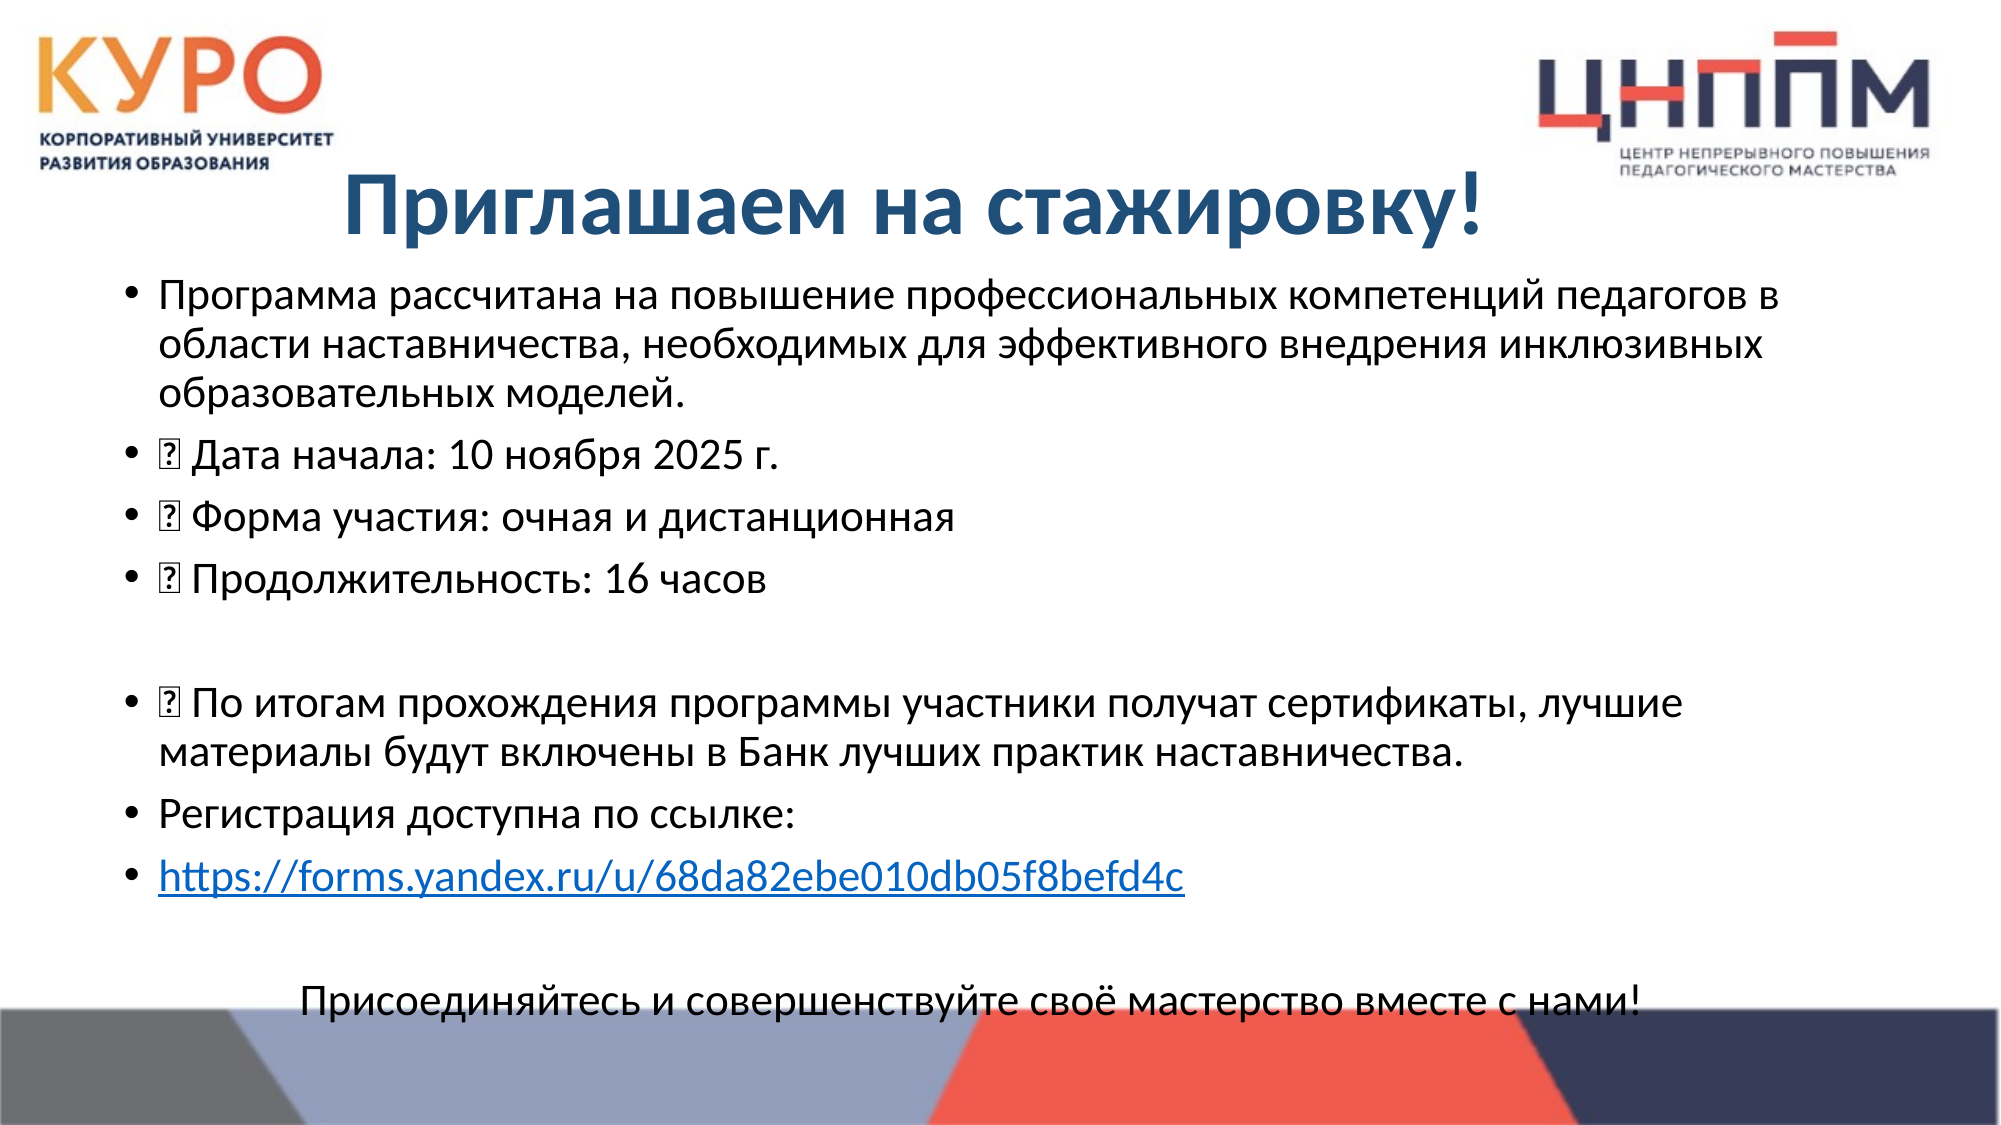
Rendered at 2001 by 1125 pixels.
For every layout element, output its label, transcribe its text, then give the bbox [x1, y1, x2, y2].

title Приглашаем на стажировку! [53, 96, 1779, 314]
list Программа рассчитана на повышение профессиональных компетенций педагогов в области наставничества, необходимых для эффективного внедрения инклюзивных образовательных моделей. 📌 Дата начала: 10 ноября 2025 г. 📌 Форма участия: очная и дистанционная 📌 Продолжительность: 16 часов ✅ По итогам прохождения программы участники получат сертификаты, лучшие материалы будут включены в Банк лучших практик наставничества. Регистрация доступна по ссылке: https://forms.yandex.ru/u/68da82ebe010db05f8befd4c Присоединяйтесь и совершенствуйте своё мастерство вместе с нами! [109, 205, 1834, 1043]
picture [0, 0, 2001, 1125]
